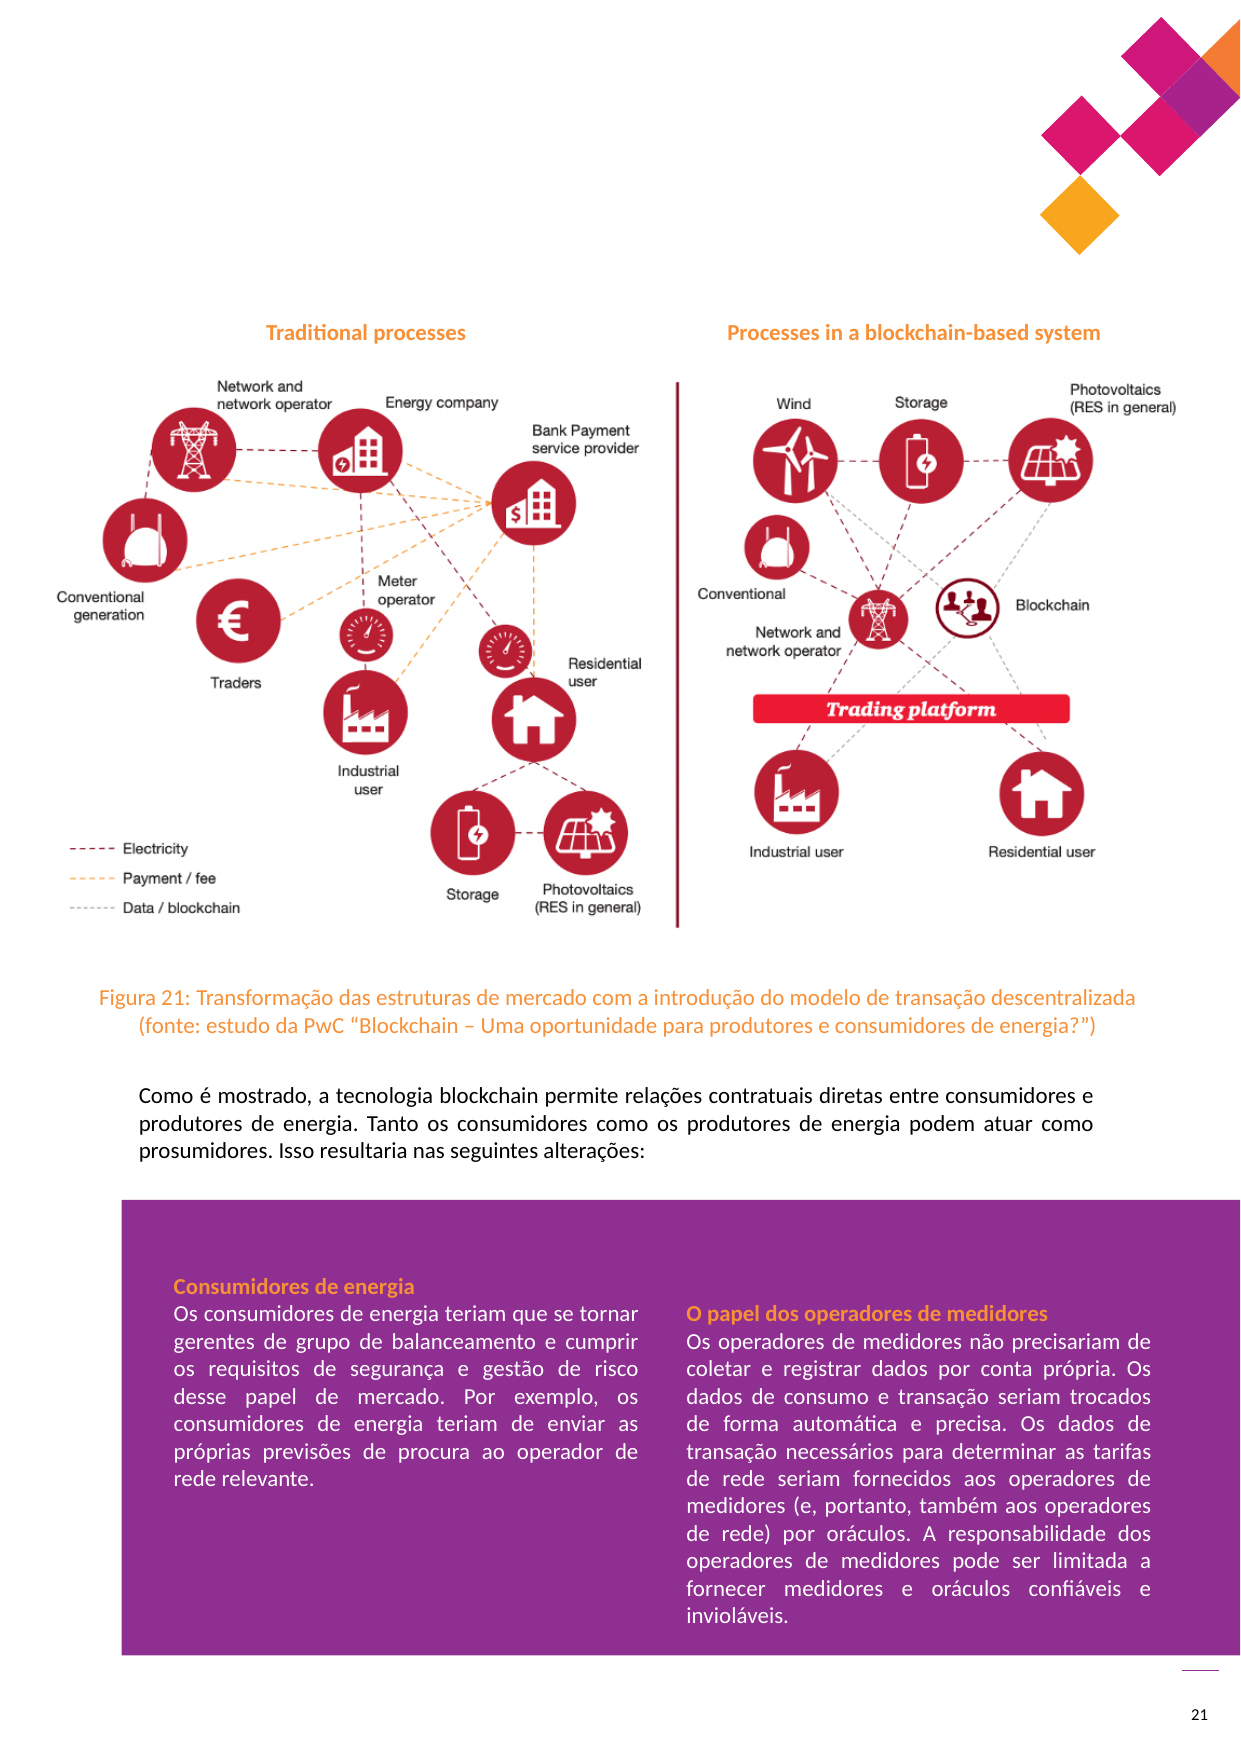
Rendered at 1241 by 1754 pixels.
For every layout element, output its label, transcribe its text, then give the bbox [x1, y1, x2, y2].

text_box Como é mostrado, a tecnologia blockchain permite relações contratuais diretas entre consumidores e produtores de energia. Tanto os consumidores como os produtores de energia podem atuar como prosumidores. Isso resultaria nas seguintes alterações: [124, 1073, 1111, 1195]
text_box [1041, 28, 1241, 244]
text_box [121, 1199, 1241, 1656]
text_box Consumidores de energia Os consumidores de energia teriam que se tornar gerentes de grupo de balanceamento e cumprir os requisitos de segurança e gestão de risco desse papel de mercado. Por exemplo, os consumidores de energia teriam de enviar as próprias previsões de procura ao operador de rede relevante. O papel dos operadores de medidores Os operadores de medidores não precisariam de coletar e registrar dados por conta própria. Os dados de consumo e transação seriam trocados de forma automática e precisa. Os dados de transação necessários para determinar as tarifas de rede seriam fornecidos aos operadores de medidores (e, portanto, também aos operadores de rede) por oráculos. A responsabilidade dos operadores de medidores pode ser limitada a fornecer medidores e oráculos confiáveis e invioláveis. [158, 1264, 1167, 1656]
text_box Processes in a blockchain-based system [698, 309, 1130, 354]
text_box Figura 21: Transformação das estruturas de mercado com a introdução do modelo de transação descentralizada (fonte: estudo da PwC “Blockchain – Uma oportunidade para produtores e consumidores de energia?”) [66, 975, 1171, 1067]
text_box Traditional processes [234, 309, 498, 354]
slide_number 171 [1170, 1692, 1229, 1736]
picture [45, 354, 1195, 955]
